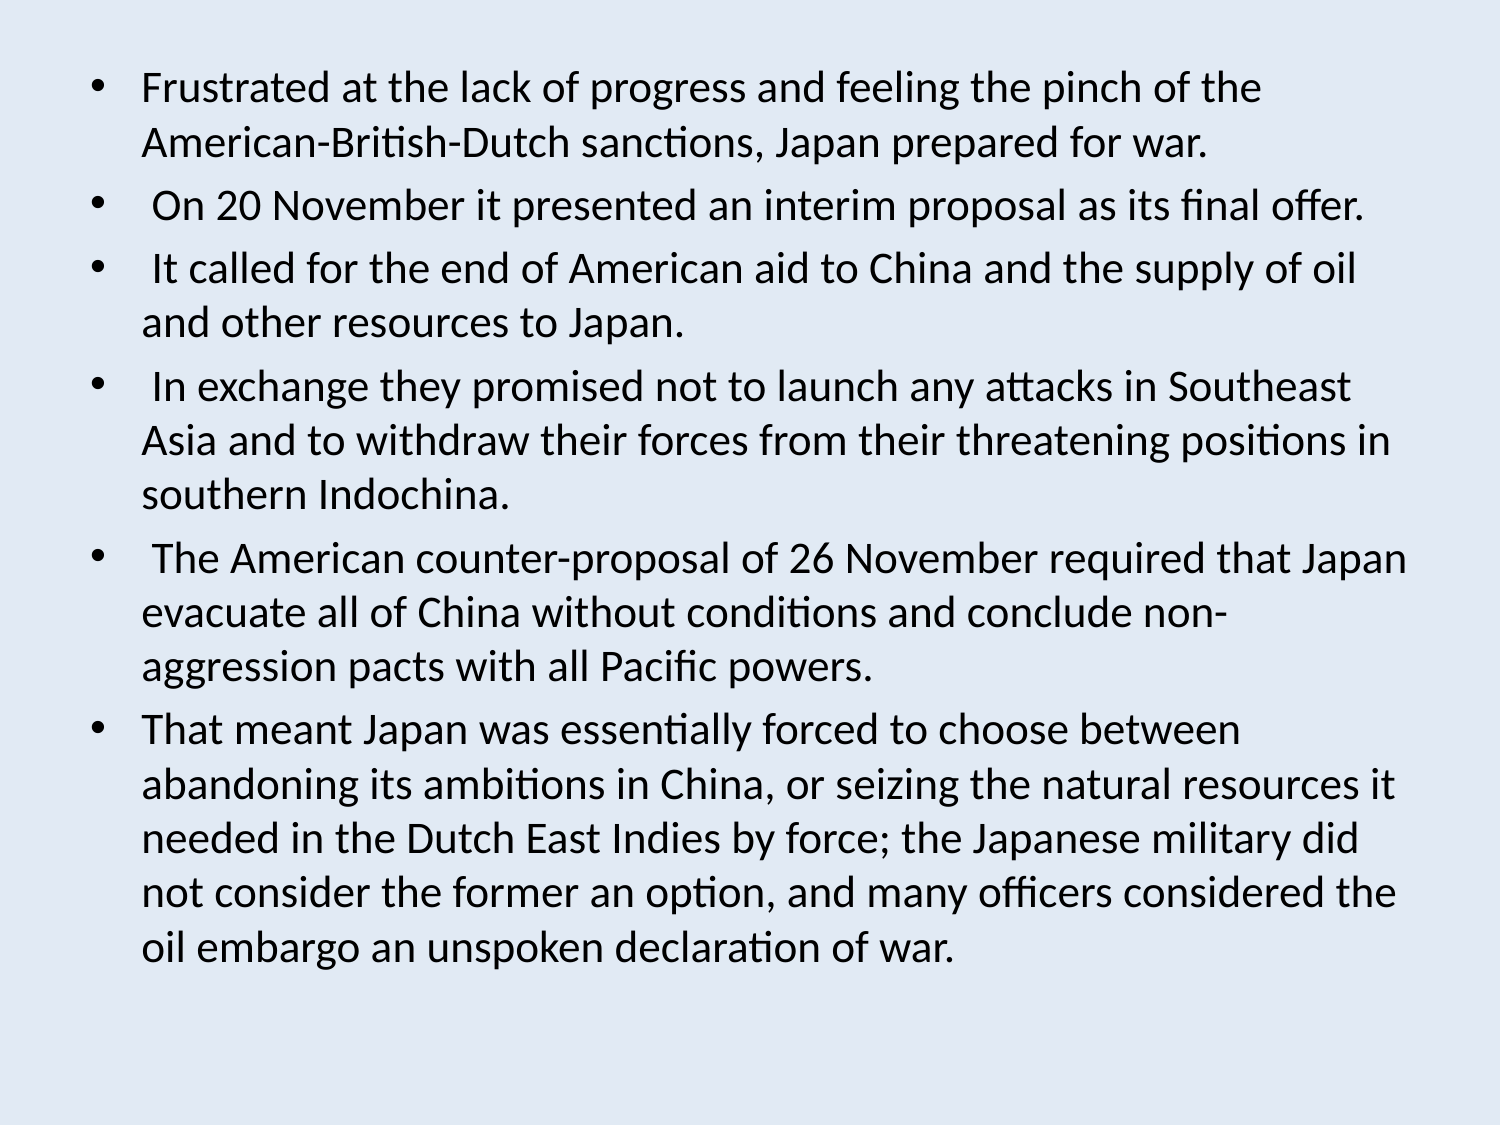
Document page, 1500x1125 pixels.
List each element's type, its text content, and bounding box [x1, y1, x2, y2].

list Frustrated at the lack of progress and feeling the pinch of the American-British-Dutch sanctions, Japan prepared for war. On 20 November it presented an interim proposal as its final offer. It called for the end of American aid to China and the supply of oil and other resources to Japan. In exchange they promised not to launch any attacks in Southeast Asia and to withdraw their forces from their threatening positions in southern Indochina. The American counter-proposal of 26 November required that Japan evacuate all of China without conditions and conclude non-aggression pacts with all Pacific powers. That meant Japan was essentially forced to choose between abandoning its ambitions in China, or seizing the natural resources it needed in the Dutch East Indies by force; the Japanese military did not consider the former an option, and many officers considered the oil embargo an unspoken declaration of war. [75, 50, 1425, 1005]
